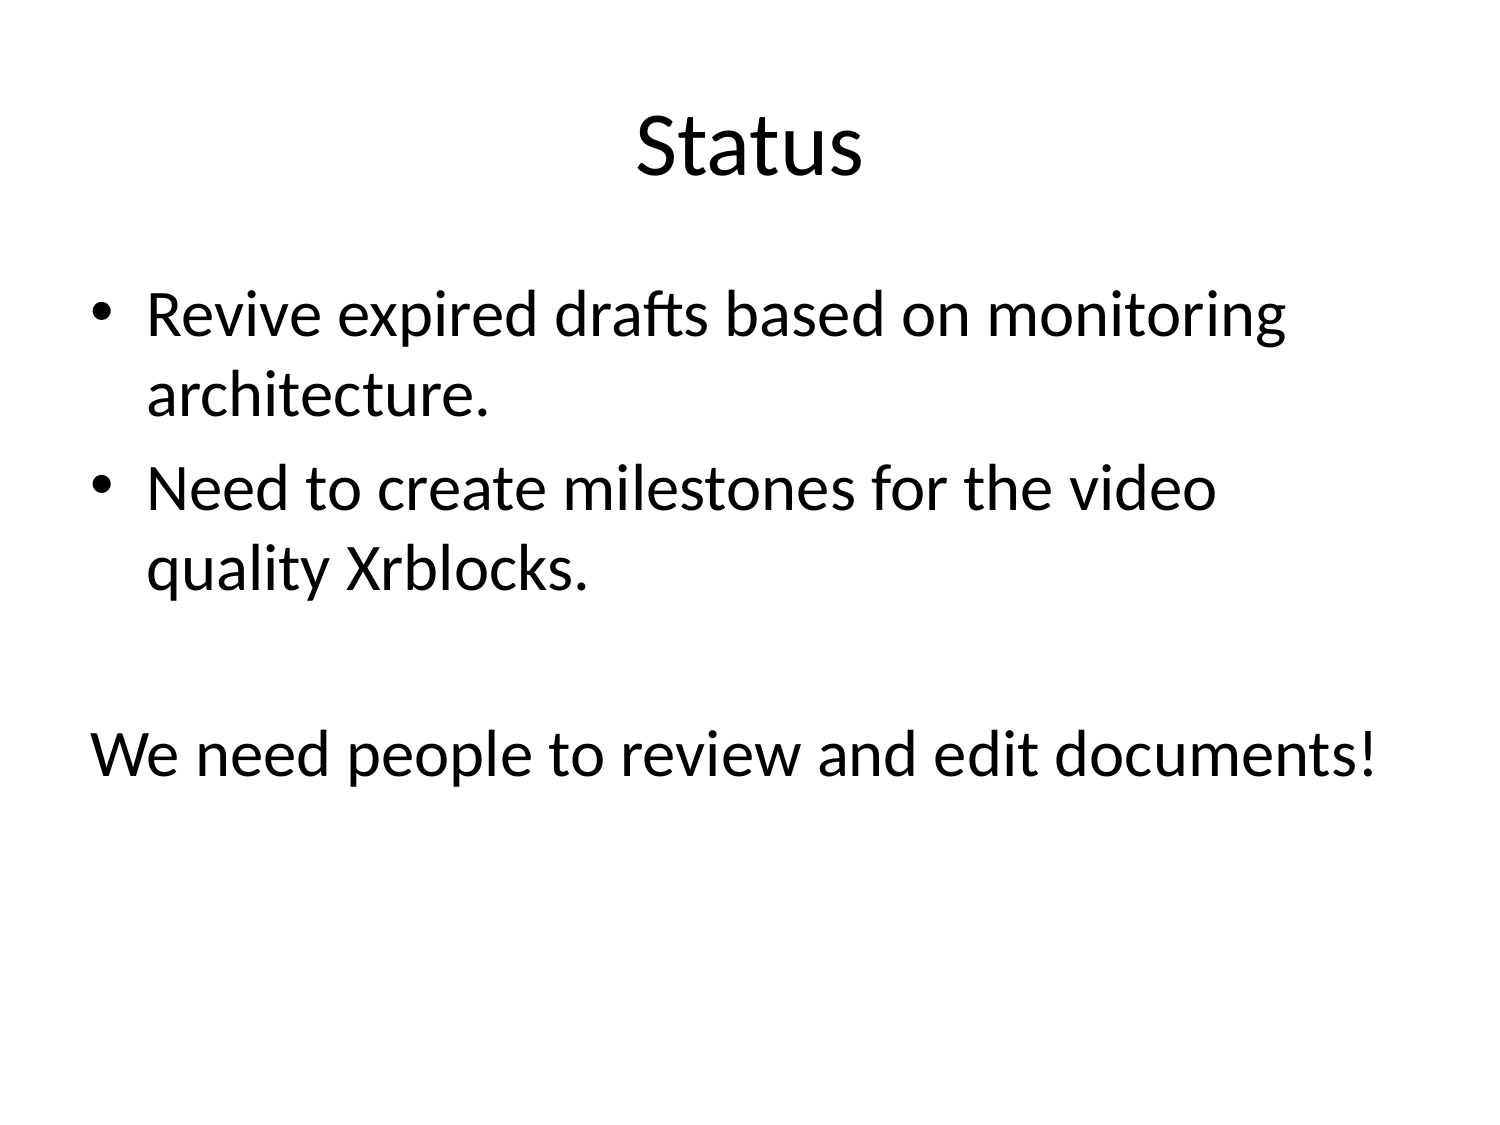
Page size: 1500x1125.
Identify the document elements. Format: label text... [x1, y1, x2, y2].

list Revive expired drafts based on monitoring architecture. Need to create milestones for the video quality Xrblocks. We need people to review and edit documents! [74, 262, 1426, 1006]
title Status [74, 44, 1426, 233]
